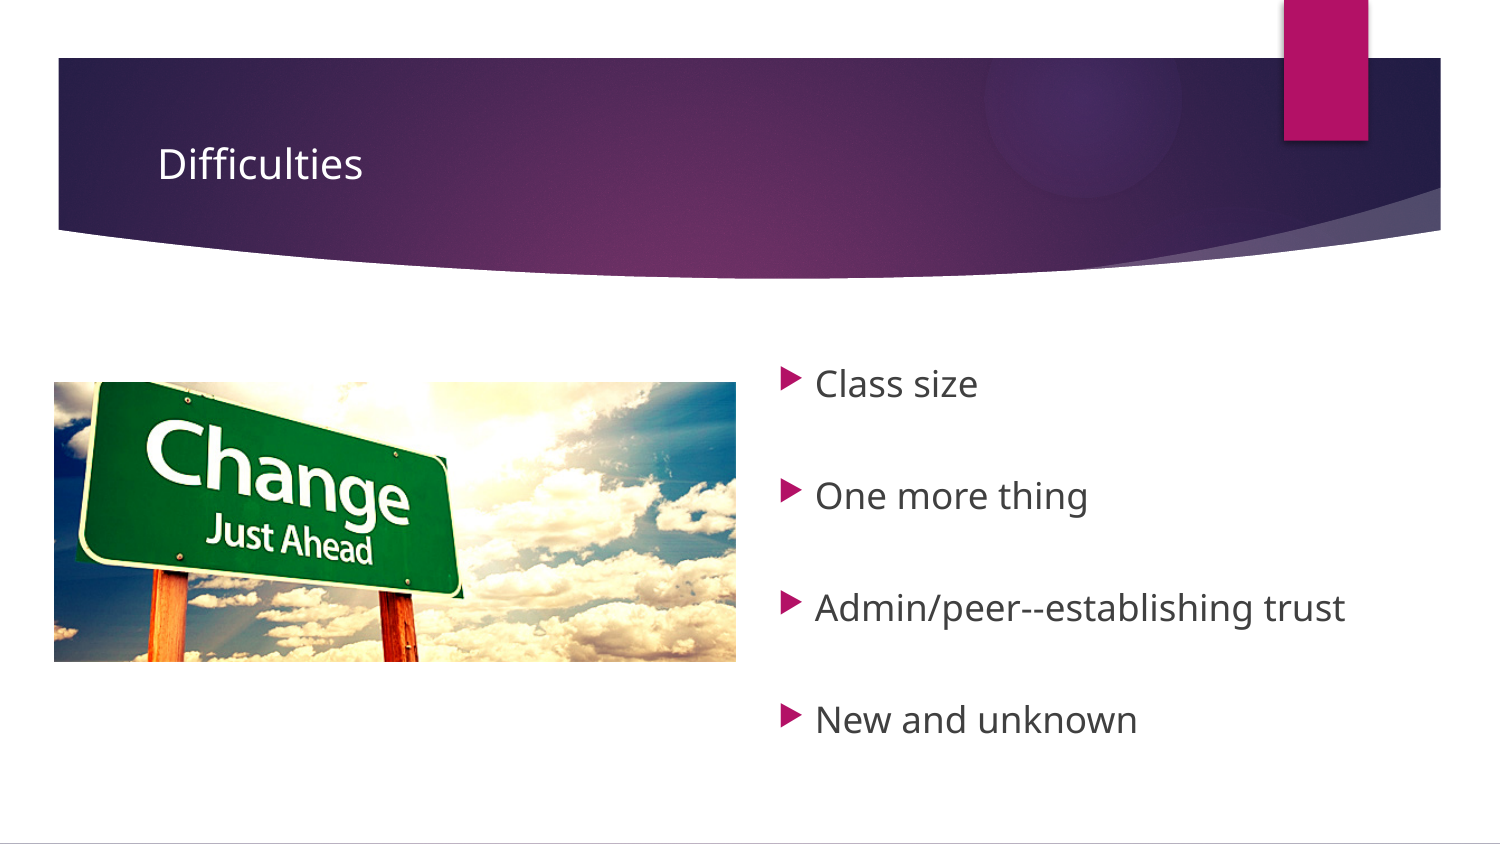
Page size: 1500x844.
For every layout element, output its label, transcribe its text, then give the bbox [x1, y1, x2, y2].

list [54, 382, 736, 662]
list Class size One more thing Admin/peer--establishing trust New and unknown [763, 292, 1458, 760]
title Difficulties [142, 119, 1220, 207]
